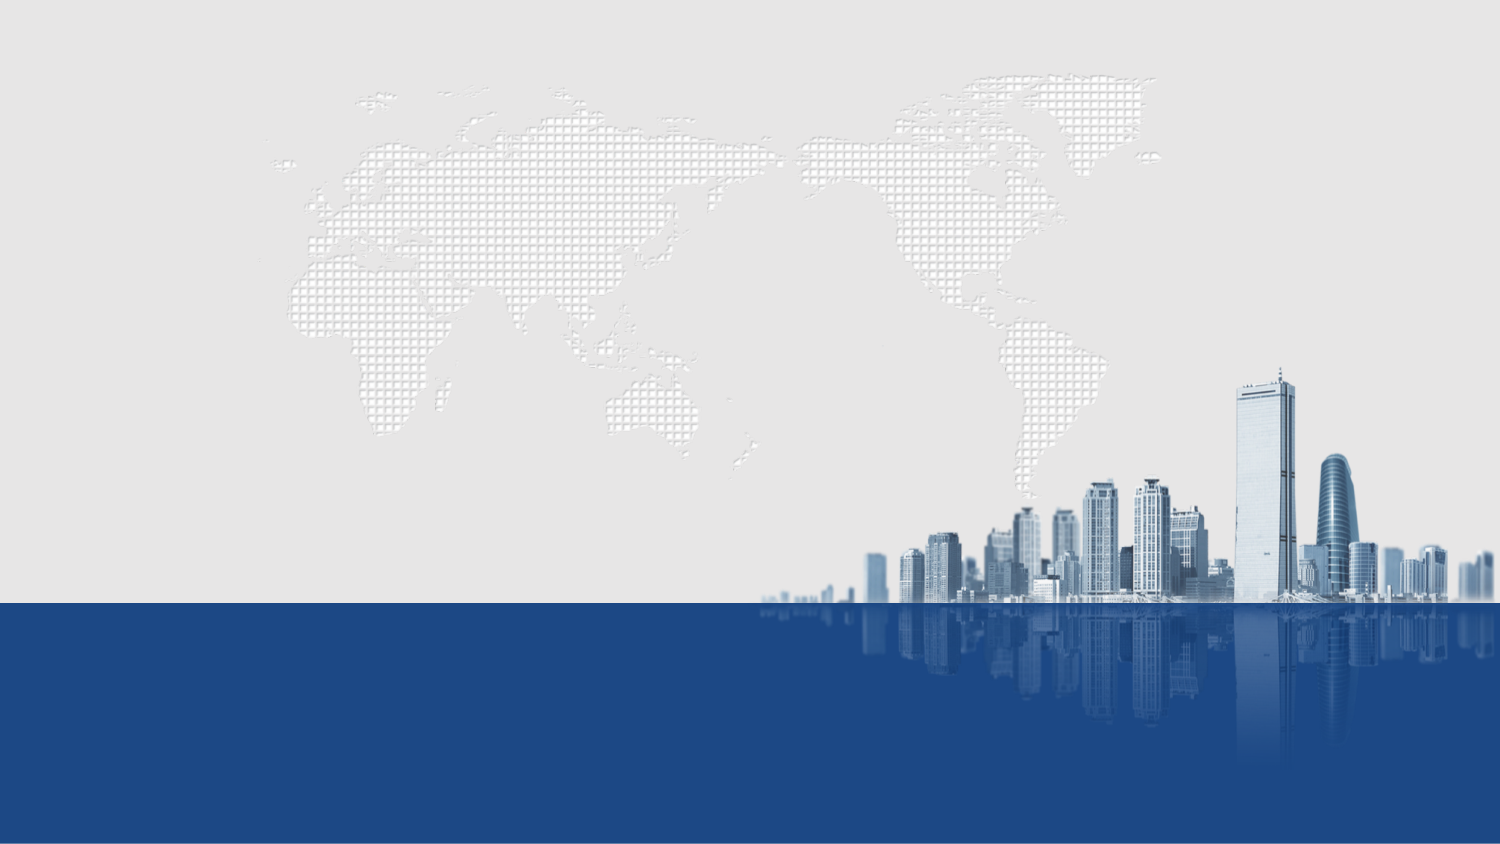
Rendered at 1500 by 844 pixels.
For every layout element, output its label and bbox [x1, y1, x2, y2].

text_box [0, 603, 684, 844]
picture [257, 61, 1179, 523]
text_box [689, 345, 1500, 844]
